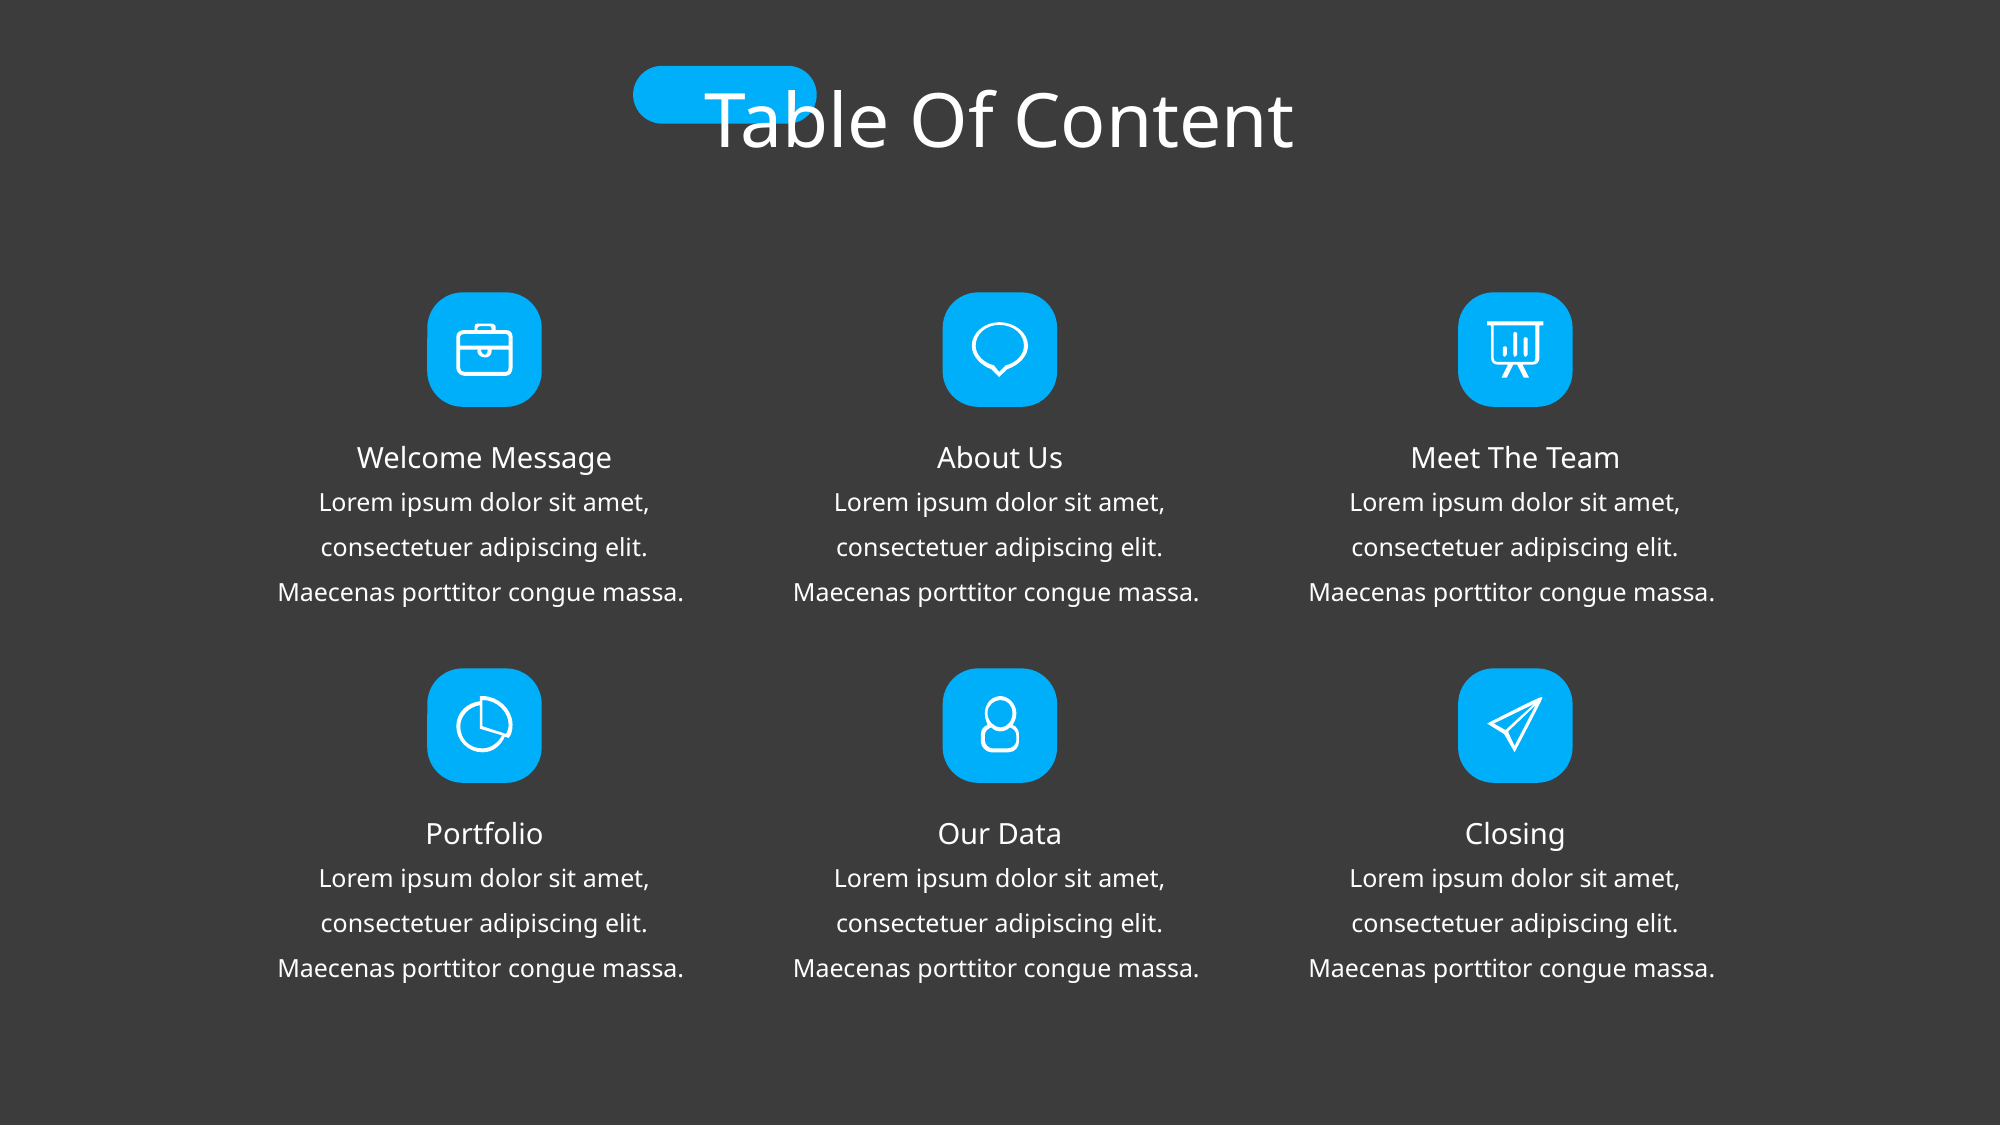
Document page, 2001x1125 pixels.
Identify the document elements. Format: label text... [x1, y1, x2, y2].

text_box Portfolio [244, 808, 725, 840]
text_box [1457, 667, 1574, 784]
text_box Welcome Message [244, 432, 725, 464]
text_box Lorem ipsum dolor sit amet, consectetuer adipiscing elit. Maecenas porttitor congue massa. [1275, 464, 1756, 614]
text_box [456, 696, 513, 753]
text_box Lorem ipsum dolor sit amet, consectetuer adipiscing elit. Maecenas porttitor congue massa. [1275, 840, 1756, 990]
text_box [426, 291, 543, 408]
text_box [1457, 291, 1574, 408]
text_box Closing [1275, 808, 1756, 840]
text_box About Us [759, 432, 1241, 464]
text_box Lorem ipsum dolor sit amet, consectetuer adipiscing elit. Maecenas porttitor congue massa. [759, 840, 1241, 990]
text_box [980, 696, 1019, 753]
text_box [456, 323, 513, 376]
text_box [941, 667, 1059, 784]
text_box [1487, 321, 1544, 378]
text_box [426, 667, 543, 784]
title Table Of Content [42, 0, 1957, 248]
text_box [971, 322, 1028, 378]
text_box [941, 291, 1059, 408]
text_box Lorem ipsum dolor sit amet, consectetuer adipiscing elit. Maecenas porttitor congue massa. [244, 840, 725, 990]
text_box Lorem ipsum dolor sit amet, consectetuer adipiscing elit. Maecenas porttitor congue massa. [759, 464, 1241, 614]
text_box [1487, 697, 1543, 753]
text_box Meet The Team [1275, 432, 1756, 464]
text_box Our Data [759, 808, 1241, 840]
text_box Lorem ipsum dolor sit amet, consectetuer adipiscing elit. Maecenas porttitor congue massa. [244, 464, 725, 614]
